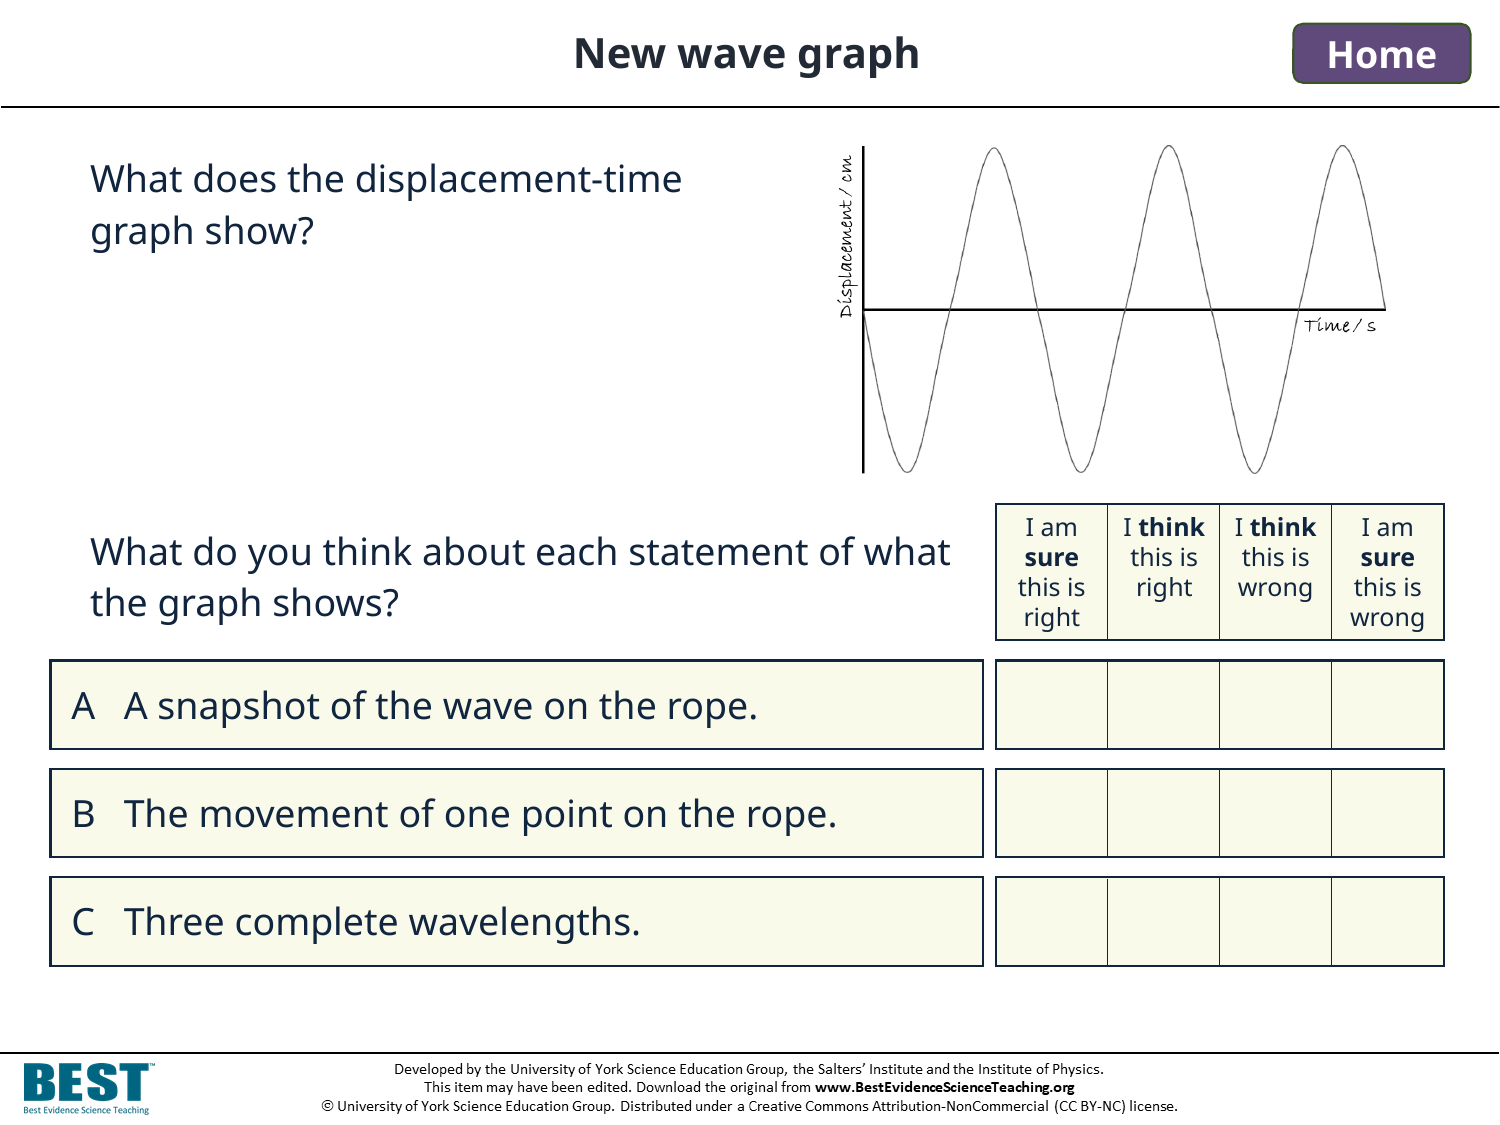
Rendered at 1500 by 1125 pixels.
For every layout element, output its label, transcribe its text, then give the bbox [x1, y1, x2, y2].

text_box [995, 768, 1444, 859]
text_box Home [1292, 22, 1472, 84]
text_box New wave graph [23, 4, 1471, 99]
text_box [995, 876, 1444, 968]
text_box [995, 660, 1444, 750]
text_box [995, 503, 1444, 642]
picture [0, 106, 1500, 1125]
